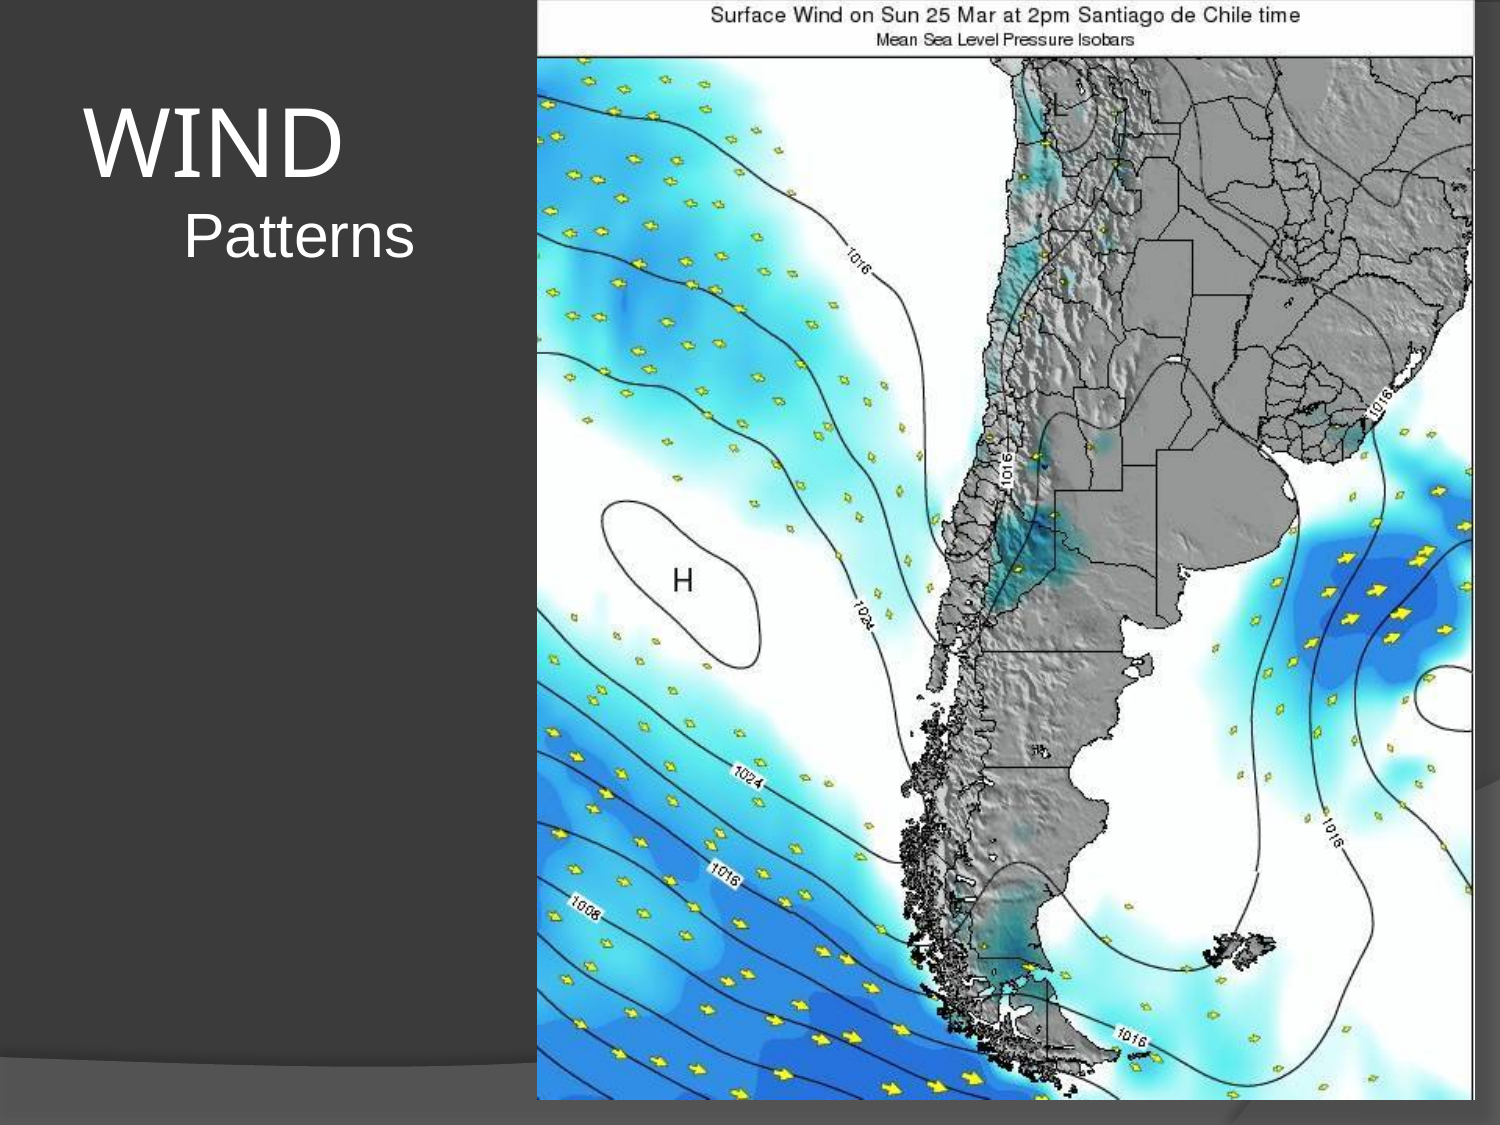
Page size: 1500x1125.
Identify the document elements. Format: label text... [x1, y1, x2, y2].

picture [537, 0, 1476, 1101]
title WIND [75, 45, 529, 233]
list Patterns [162, 187, 529, 930]
